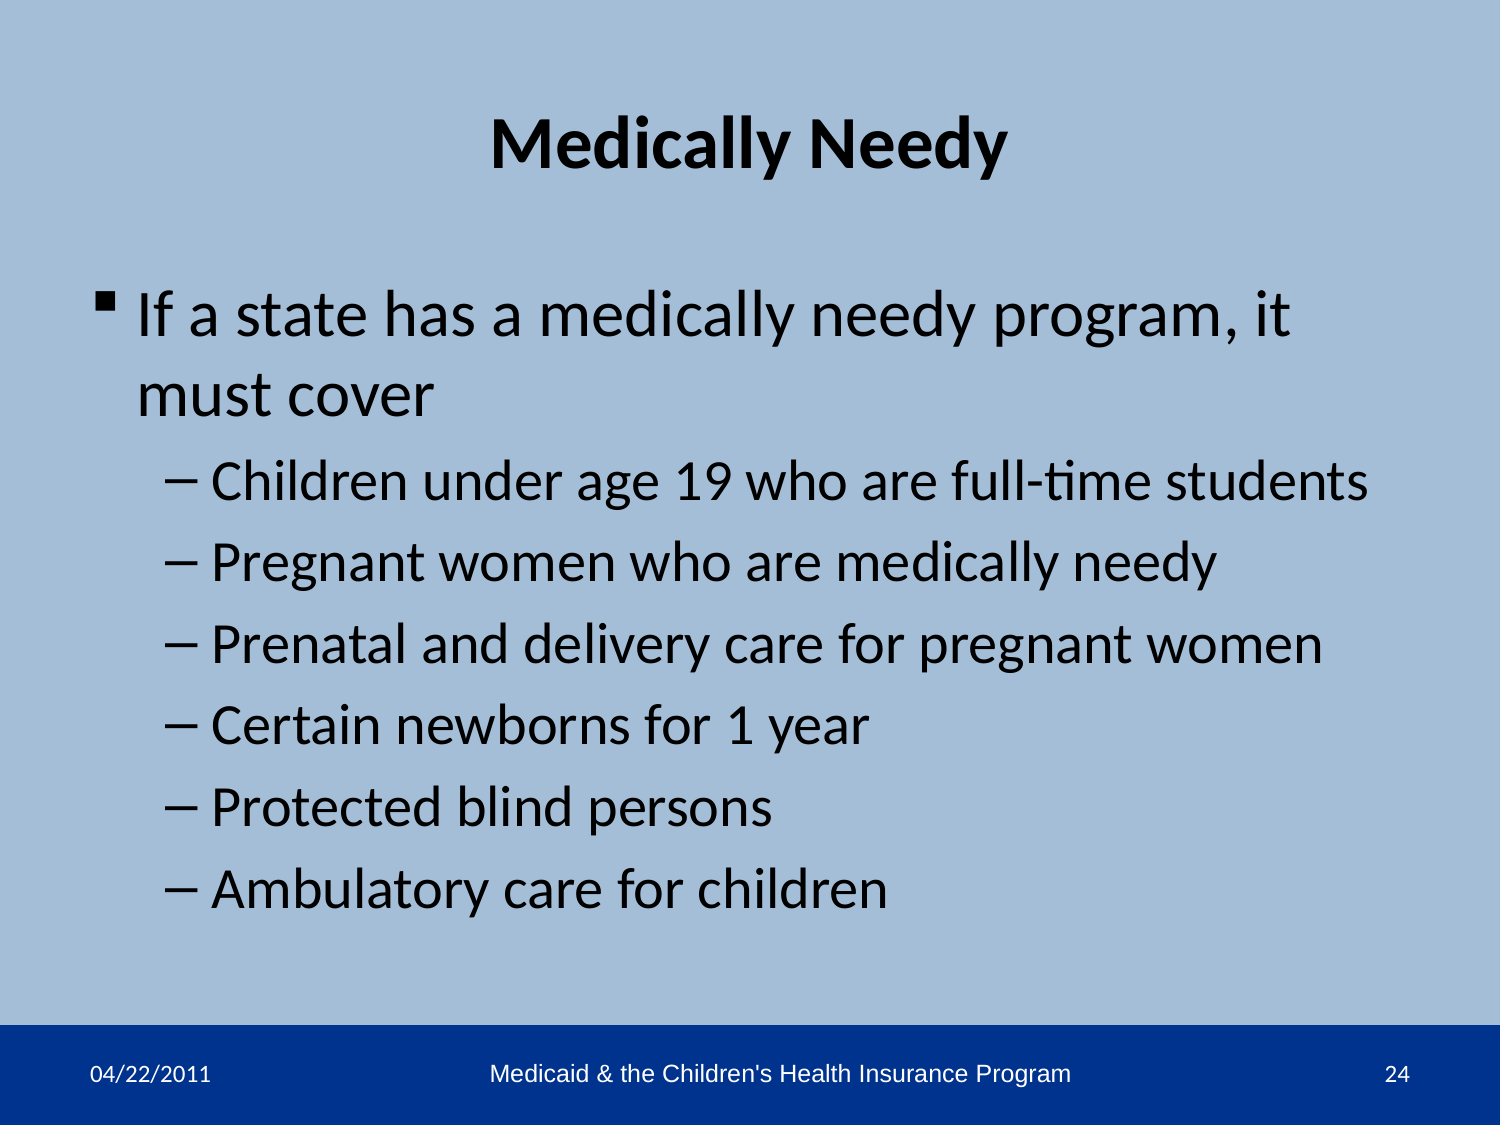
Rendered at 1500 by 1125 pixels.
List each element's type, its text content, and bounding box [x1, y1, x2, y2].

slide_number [75, 1042, 287, 1103]
slide_number 24 [1275, 1042, 1425, 1103]
list If a state has a medically needy program, it must cover Children under age 19 who are full-time students Pregnant women who are medically needy Prenatal and delivery care for pregnant women Certain newborns for 1 year Protected blind persons Ambulatory care for children [74, 262, 1426, 1006]
footer Medicaid & the Children's Health Insurance Program [287, 1042, 1275, 1103]
title Medically Needy [74, 44, 1426, 233]
